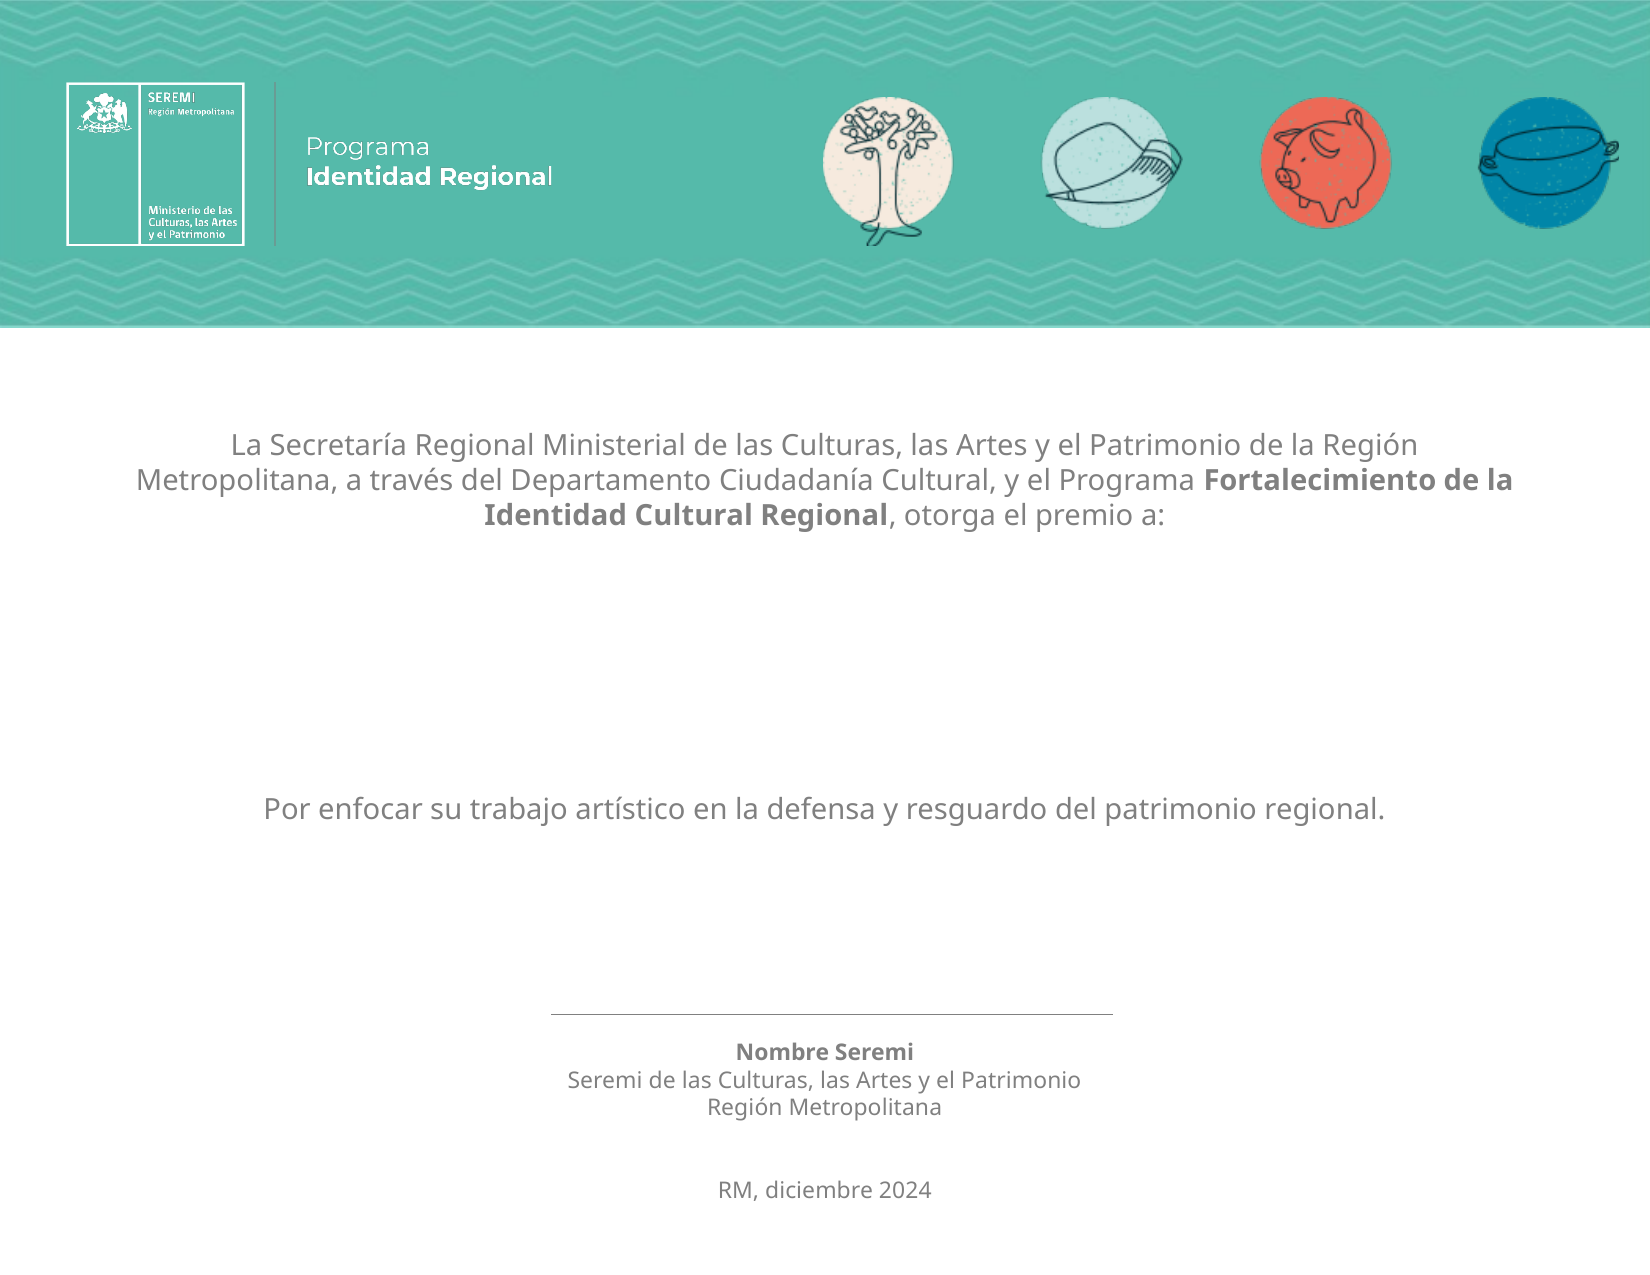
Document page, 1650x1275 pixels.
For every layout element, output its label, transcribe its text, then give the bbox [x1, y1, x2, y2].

text_box Por enfocar su trabajo artístico en la defensa y resguardo del patrimonio regional. [120, 783, 1530, 833]
text_box Nombre Seremi Seremi de las Culturas, las Artes y el Patrimonio Región Metropolitana RM, diciembre 2024 [0, 1030, 1650, 1210]
picture [0, 0, 1650, 328]
text_box La Secretaría Regional Ministerial de las Culturas, las Artes y el Patrimonio de la Región Metropolitana, a través del Departamento Ciudadanía Cultural, y el Programa Fortalecimiento de la Identidad Cultural Regional, otorga el premio a: [120, 418, 1530, 539]
